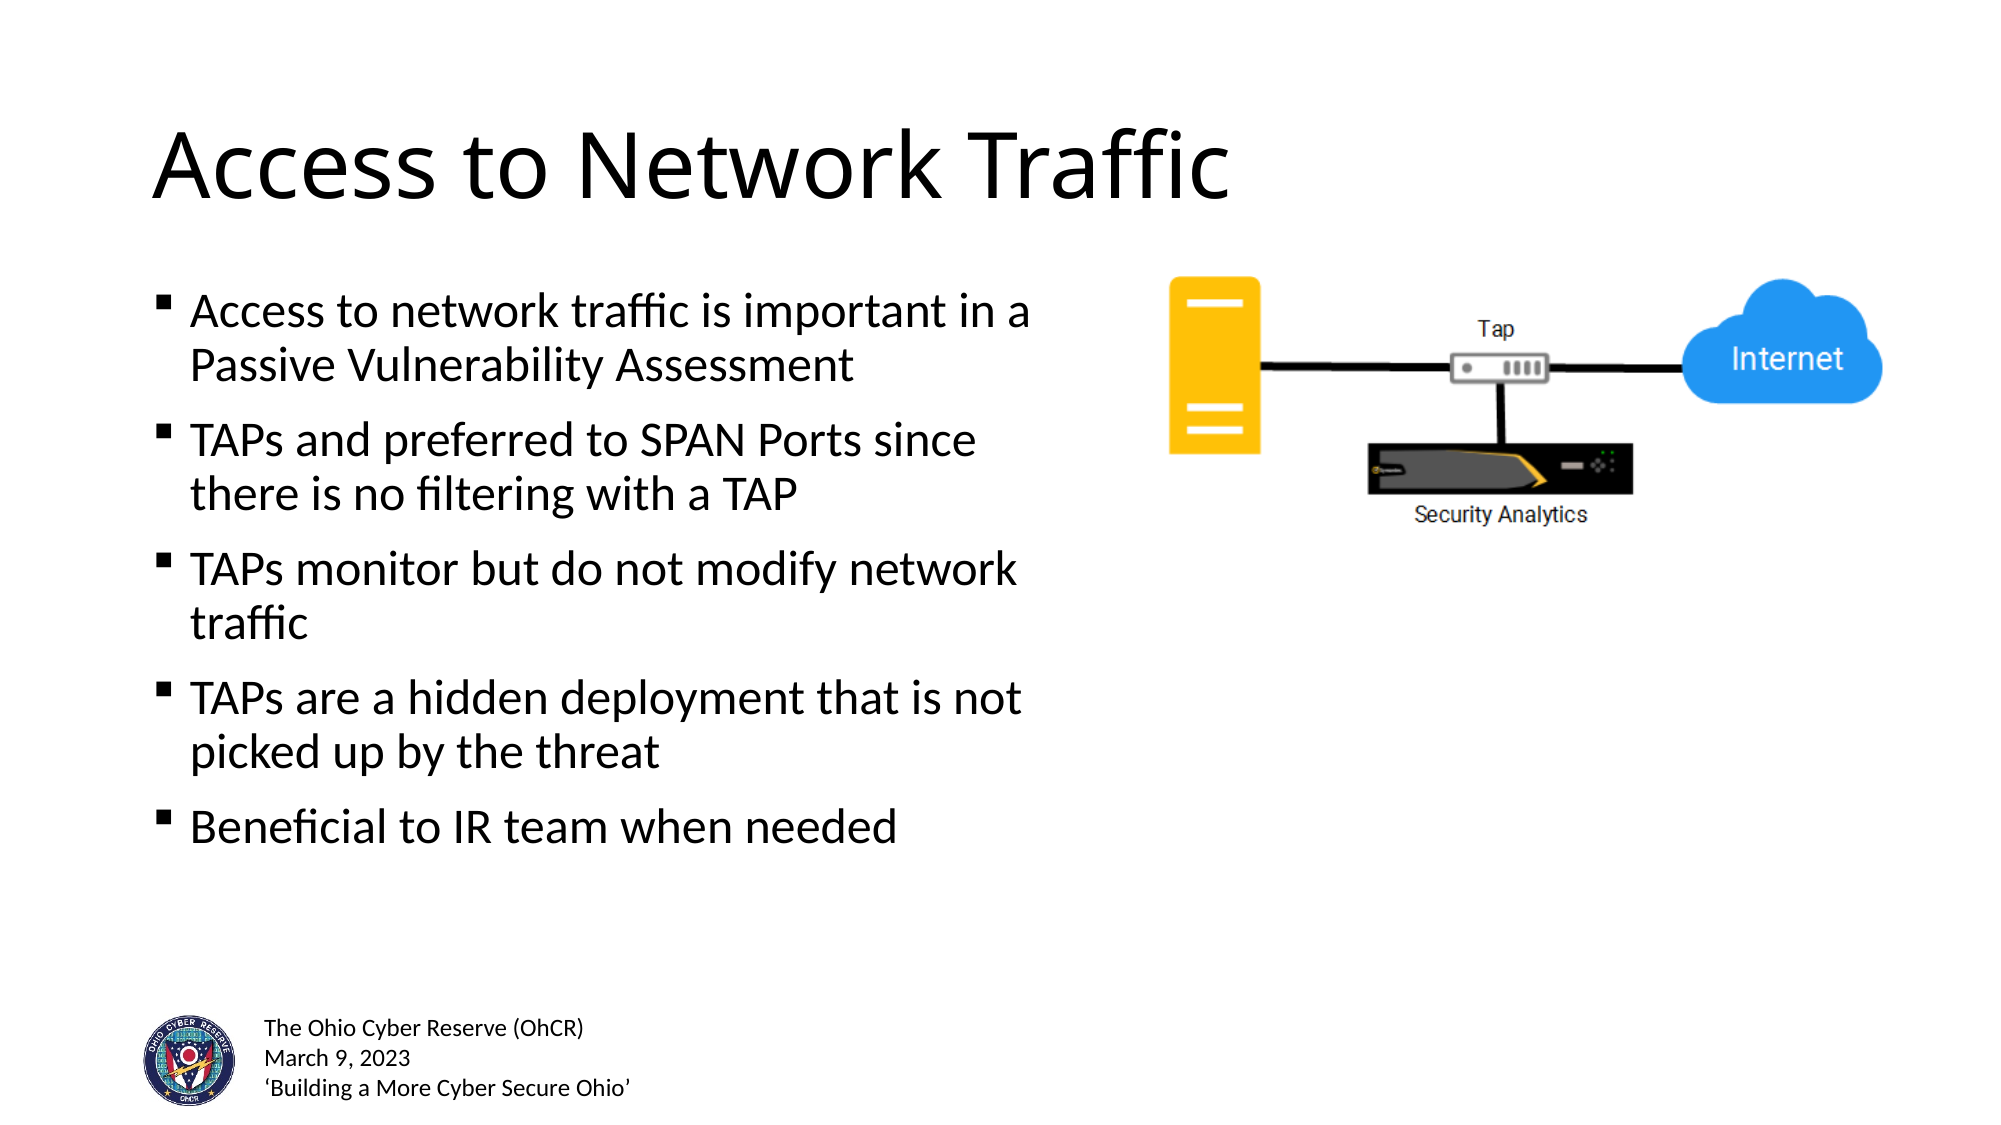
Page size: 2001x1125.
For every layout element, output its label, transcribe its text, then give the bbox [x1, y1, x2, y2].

text_box The Ohio Cyber Reserve (OhCR) March 9, 2023 ‘Building a More Cyber Secure Ohio’ [249, 1004, 647, 1109]
list Access to network traffic is important in a Passive Vulnerability Assessment TAPs and preferred to SPAN Ports since there is no filtering with a TAP TAPs monitor but do not modify network traffic TAPs are a hidden deployment that is not picked up by the threat Beneficial to IR team when needed [137, 277, 1062, 935]
title Access to Network Traffic [137, 59, 1863, 278]
picture [1165, 276, 1884, 539]
picture [140, 1013, 238, 1108]
